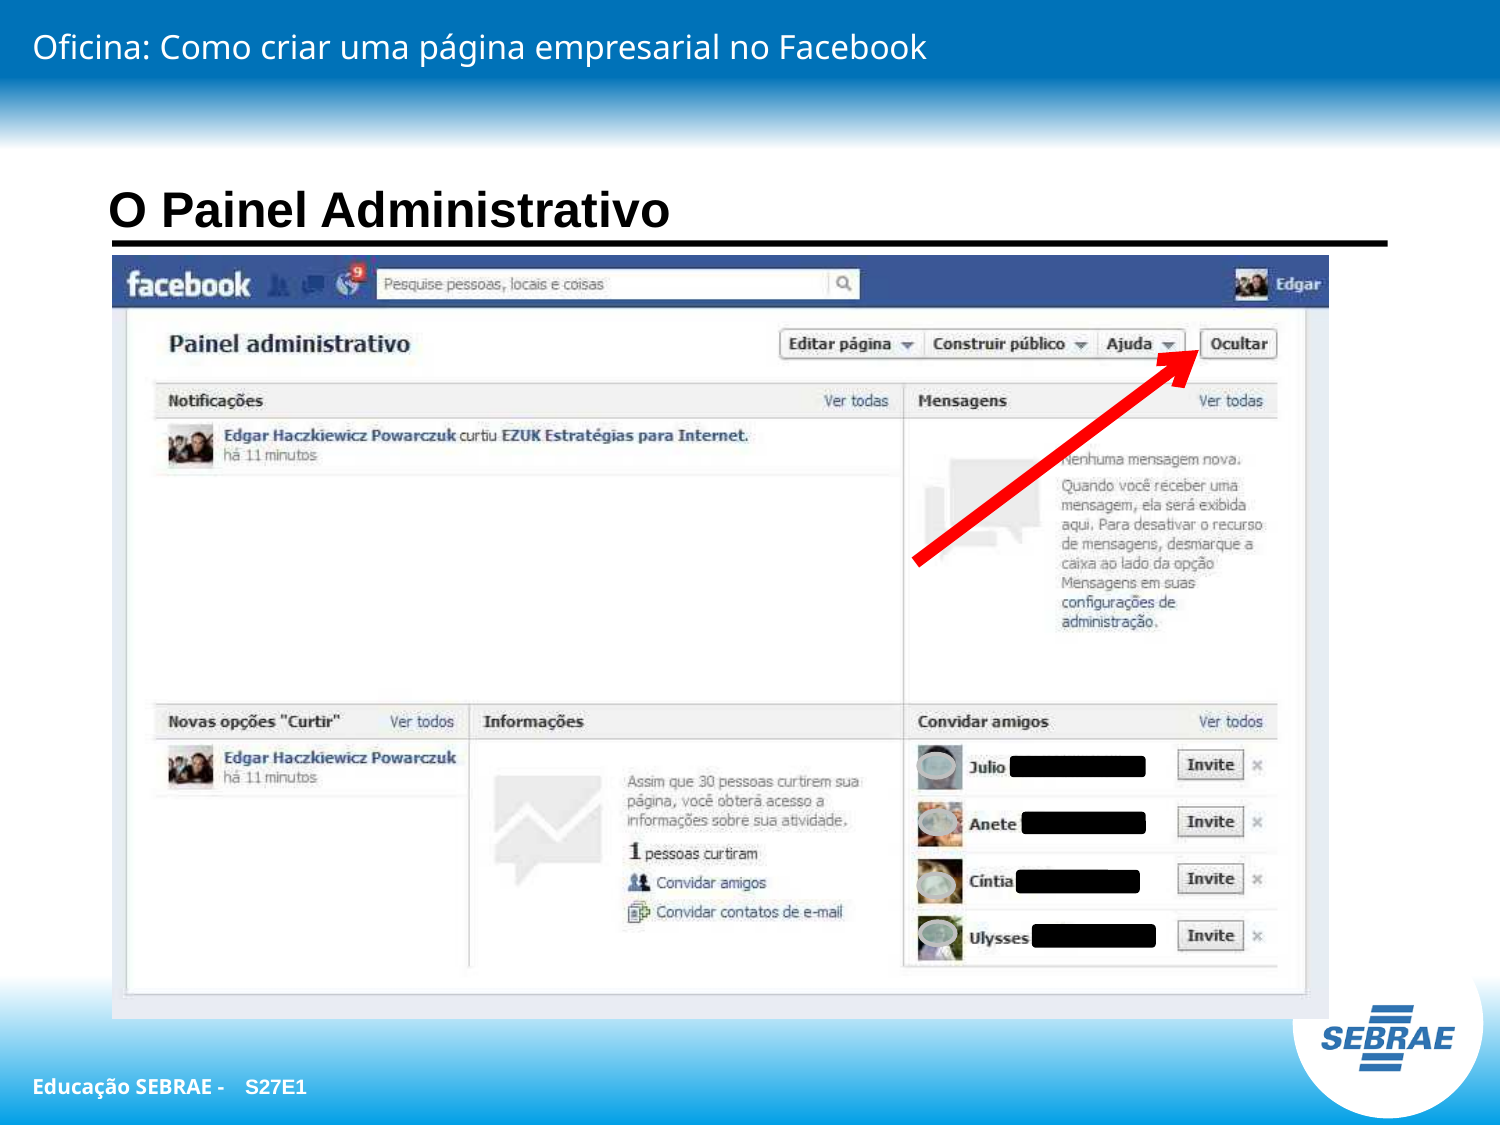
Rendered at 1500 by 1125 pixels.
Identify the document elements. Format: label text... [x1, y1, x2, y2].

picture [111, 255, 1463, 1076]
text_box O Painel Administrativo [93, 170, 1074, 246]
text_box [915, 349, 1200, 563]
text_box S27E1 [230, 1065, 337, 1106]
